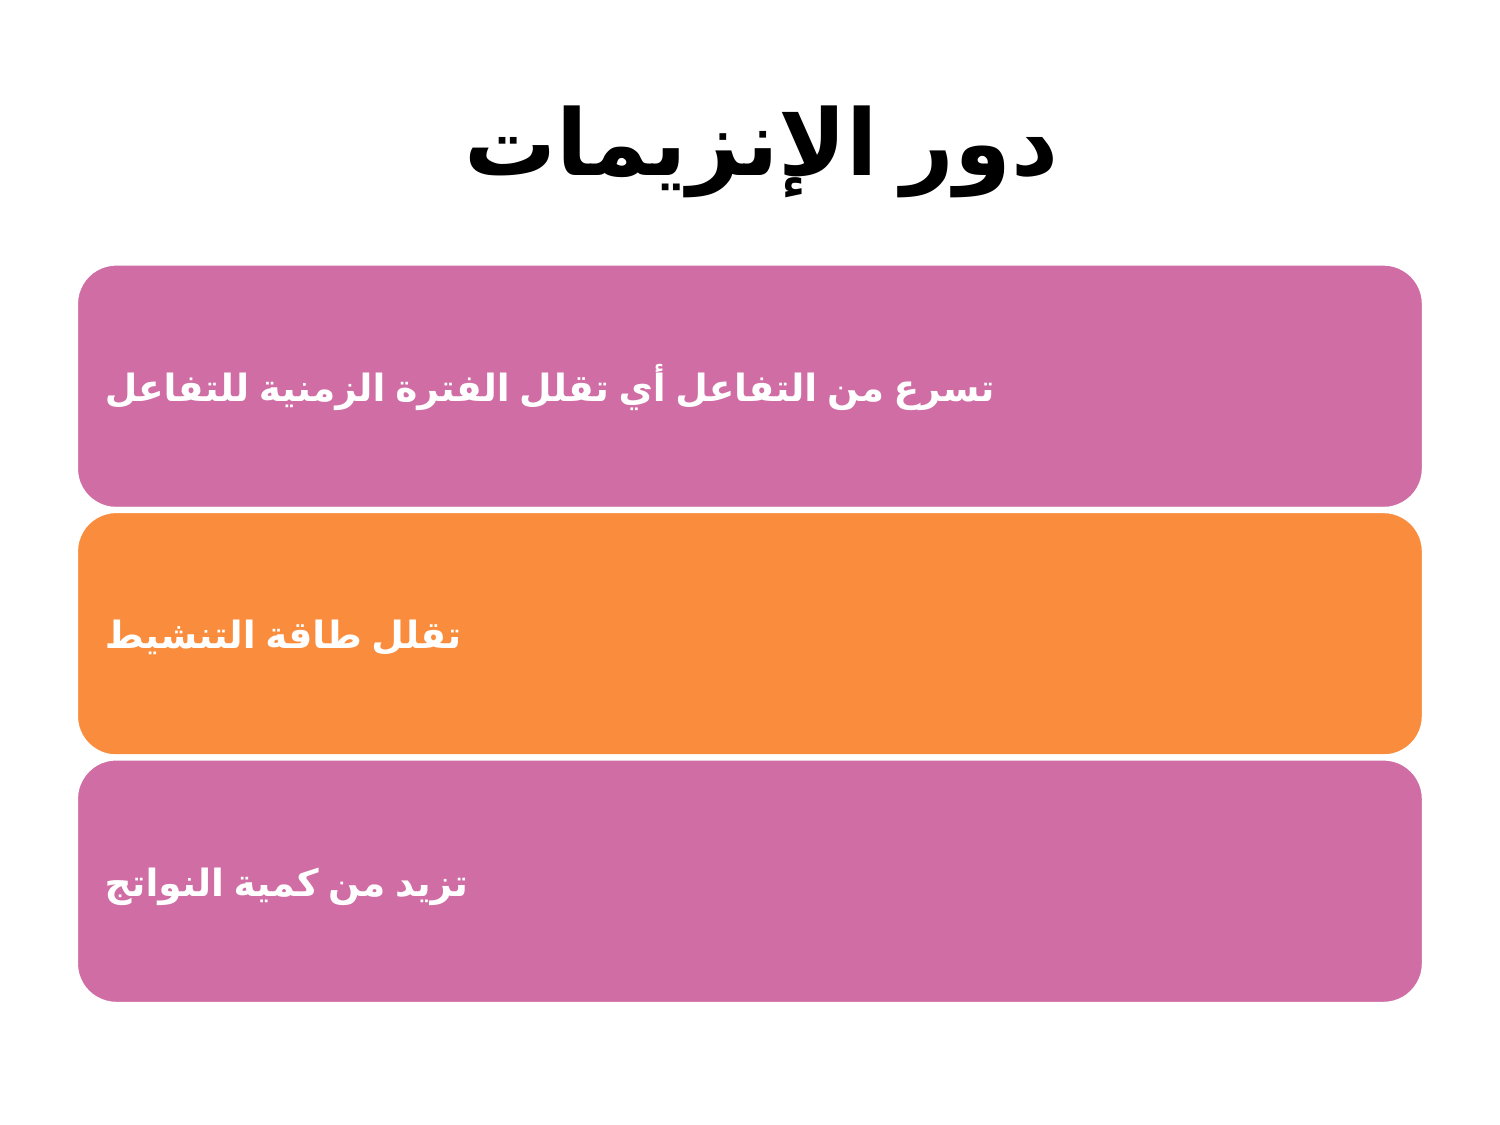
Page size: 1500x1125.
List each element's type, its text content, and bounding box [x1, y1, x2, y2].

title دور الإنزيمات [75, 45, 1425, 233]
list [77, 265, 1424, 1002]
